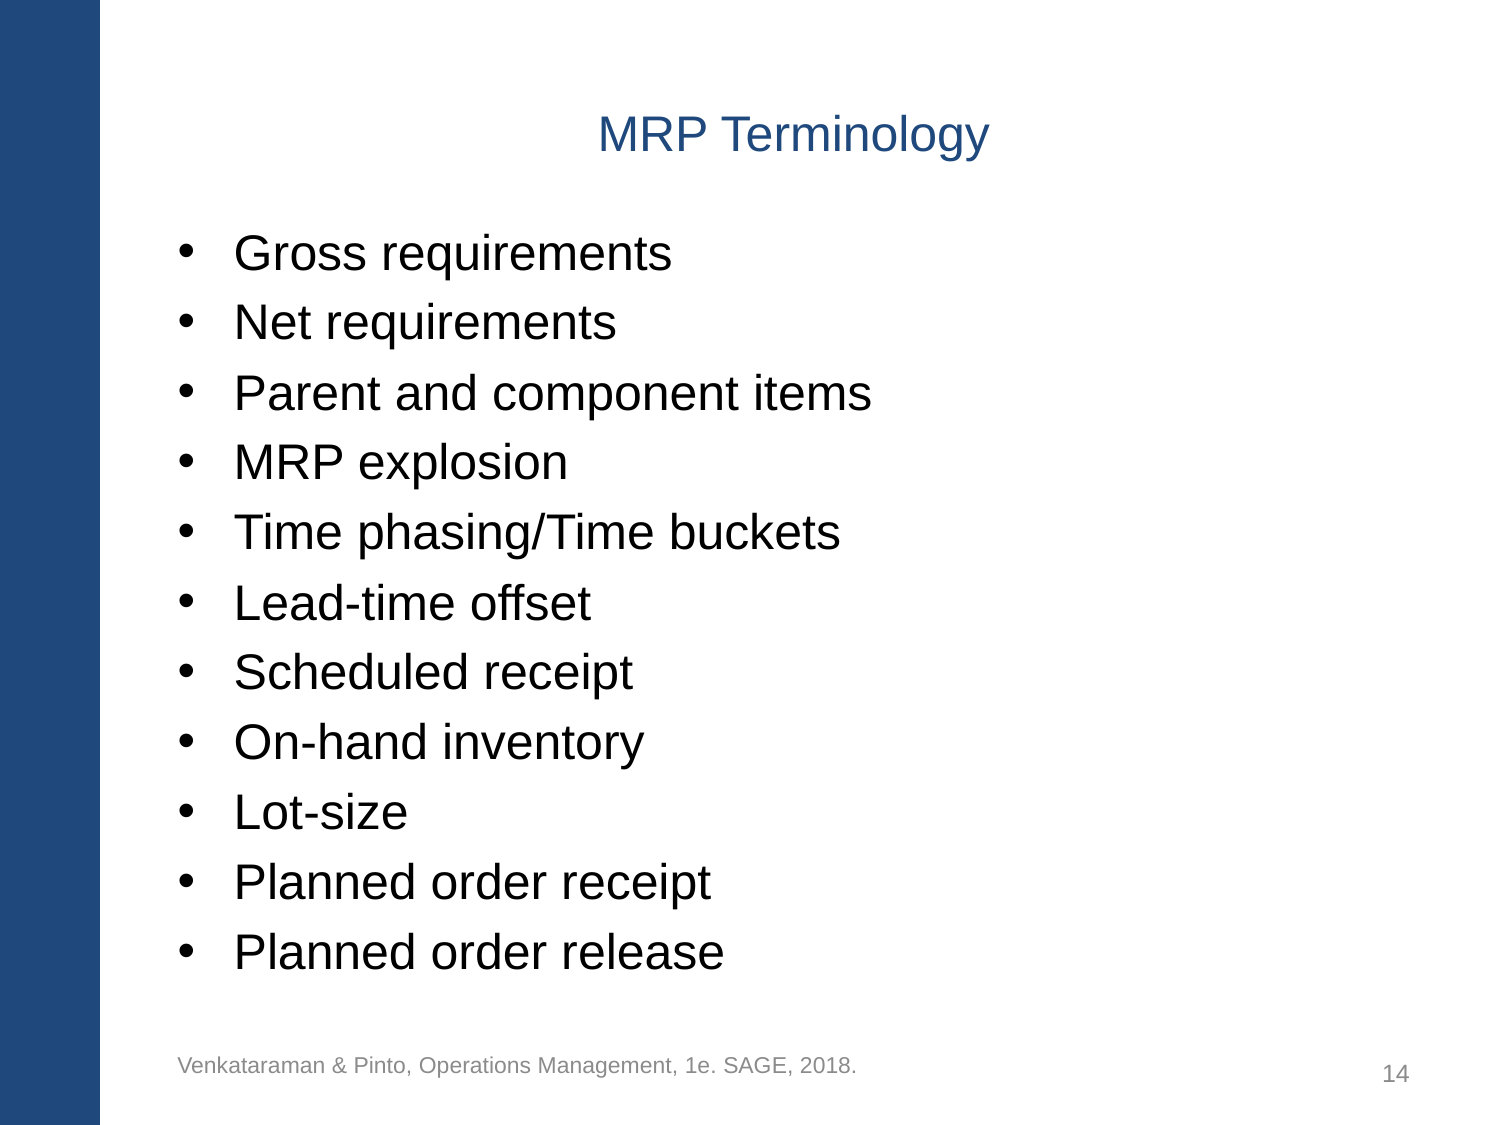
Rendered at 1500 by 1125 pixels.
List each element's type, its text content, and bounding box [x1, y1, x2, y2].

title MRP Terminology [162, 37, 1425, 212]
slide_number 14 [1350, 1042, 1425, 1103]
list Gross requirements Net requirements Parent and component items MRP explosion Time phasing/Time buckets Lead-time offset Scheduled receipt On-hand inventory Lot-size Planned order receipt Planned order release [162, 212, 1425, 1025]
footer Venkataraman & Pinto, Operations Management, 1e. SAGE, 2018. [162, 1042, 1313, 1103]
